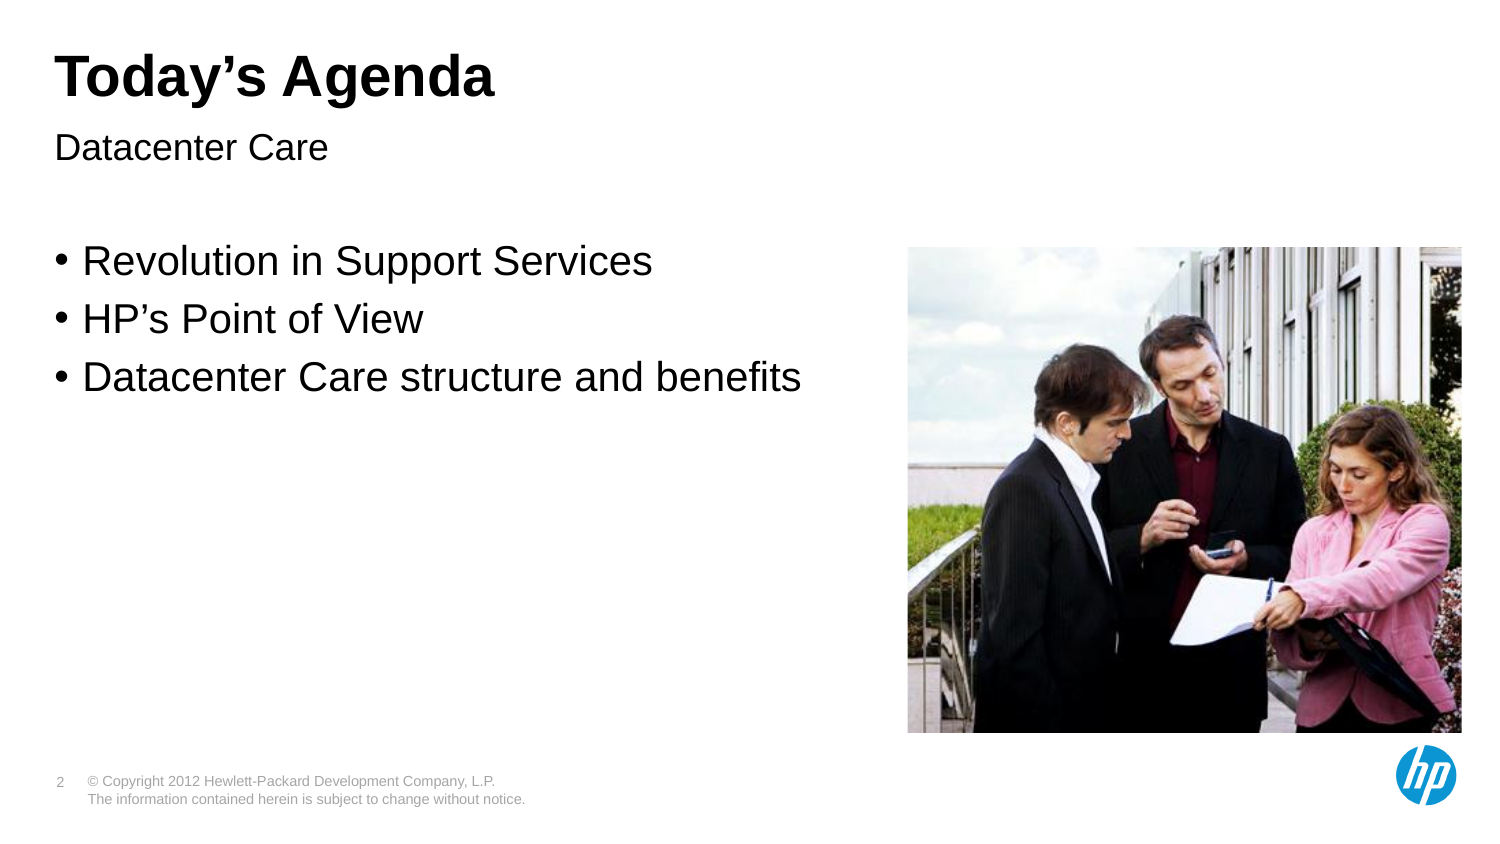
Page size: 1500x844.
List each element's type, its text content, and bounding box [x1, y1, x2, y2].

subtitle Datacenter Care [54, 123, 1443, 169]
picture [907, 246, 1462, 733]
picture [1395, 744, 1458, 806]
title Today’s Agenda [54, 38, 1443, 110]
list Revolution in Support Services HP’s Point of View Datacenter Care structure and benefits [54, 239, 1388, 697]
